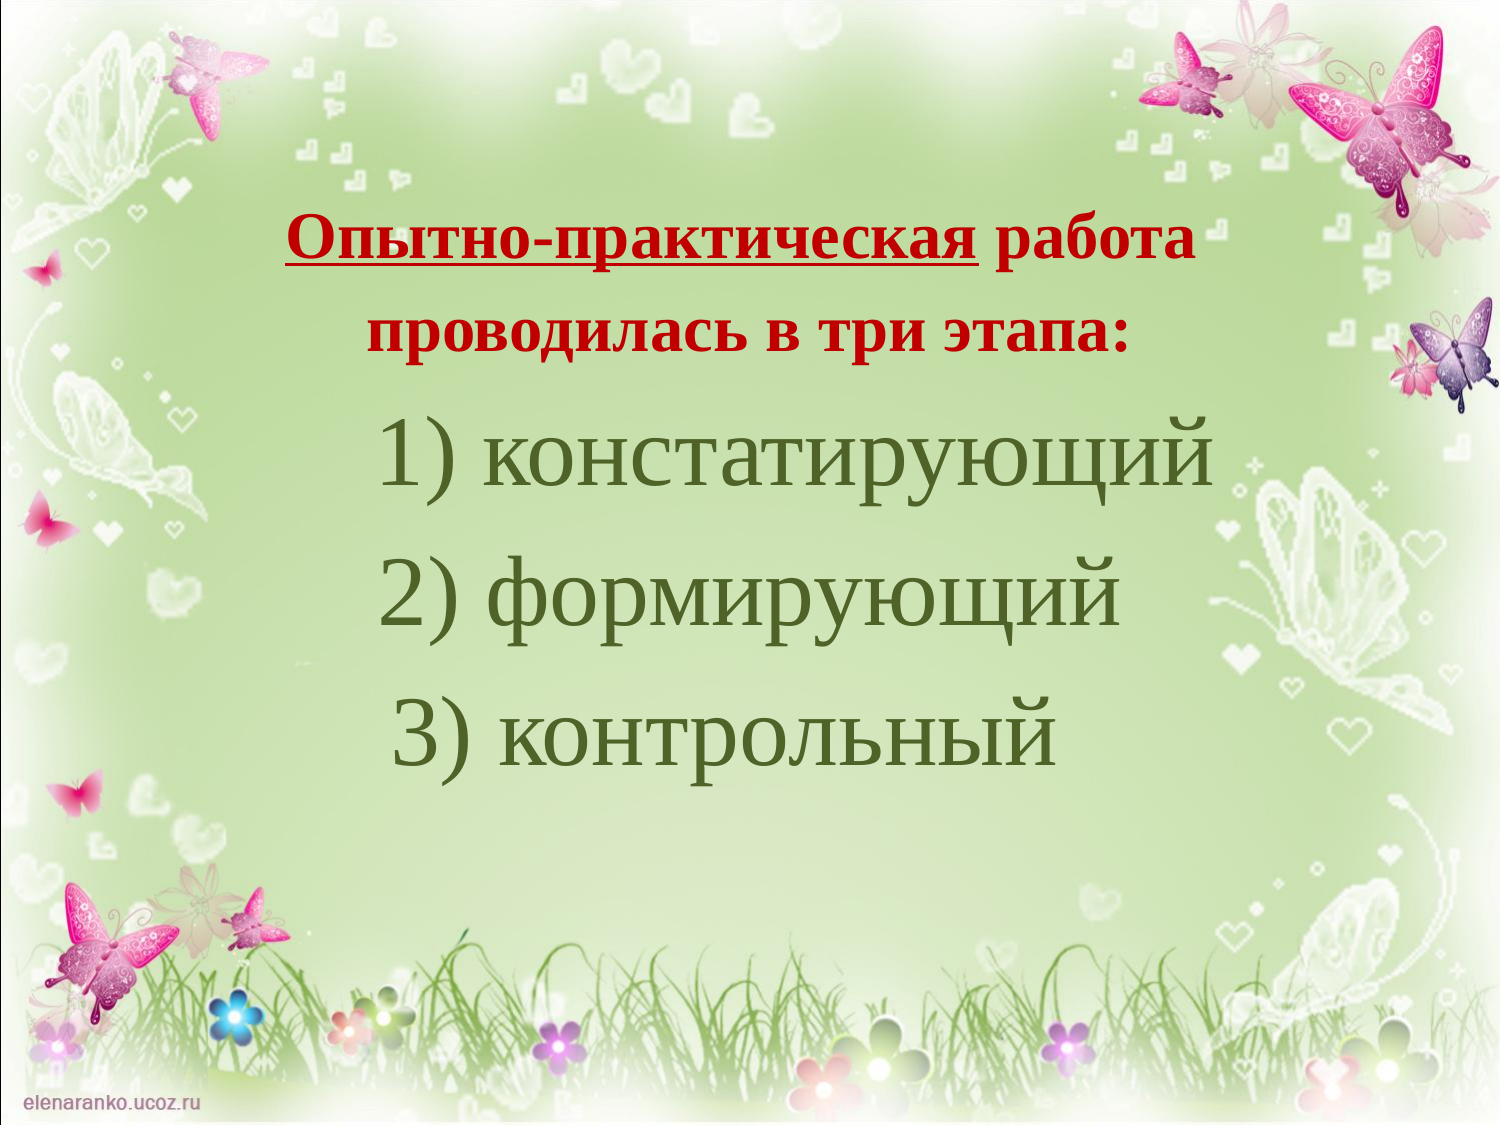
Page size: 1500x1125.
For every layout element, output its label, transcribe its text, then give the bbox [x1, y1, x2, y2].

picture [0, 0, 1500, 1125]
list Опытно-практическая работа проводилась в три этапа: 1) констатирующий 2) формирующий 3) контрольный [75, 184, 1425, 1005]
